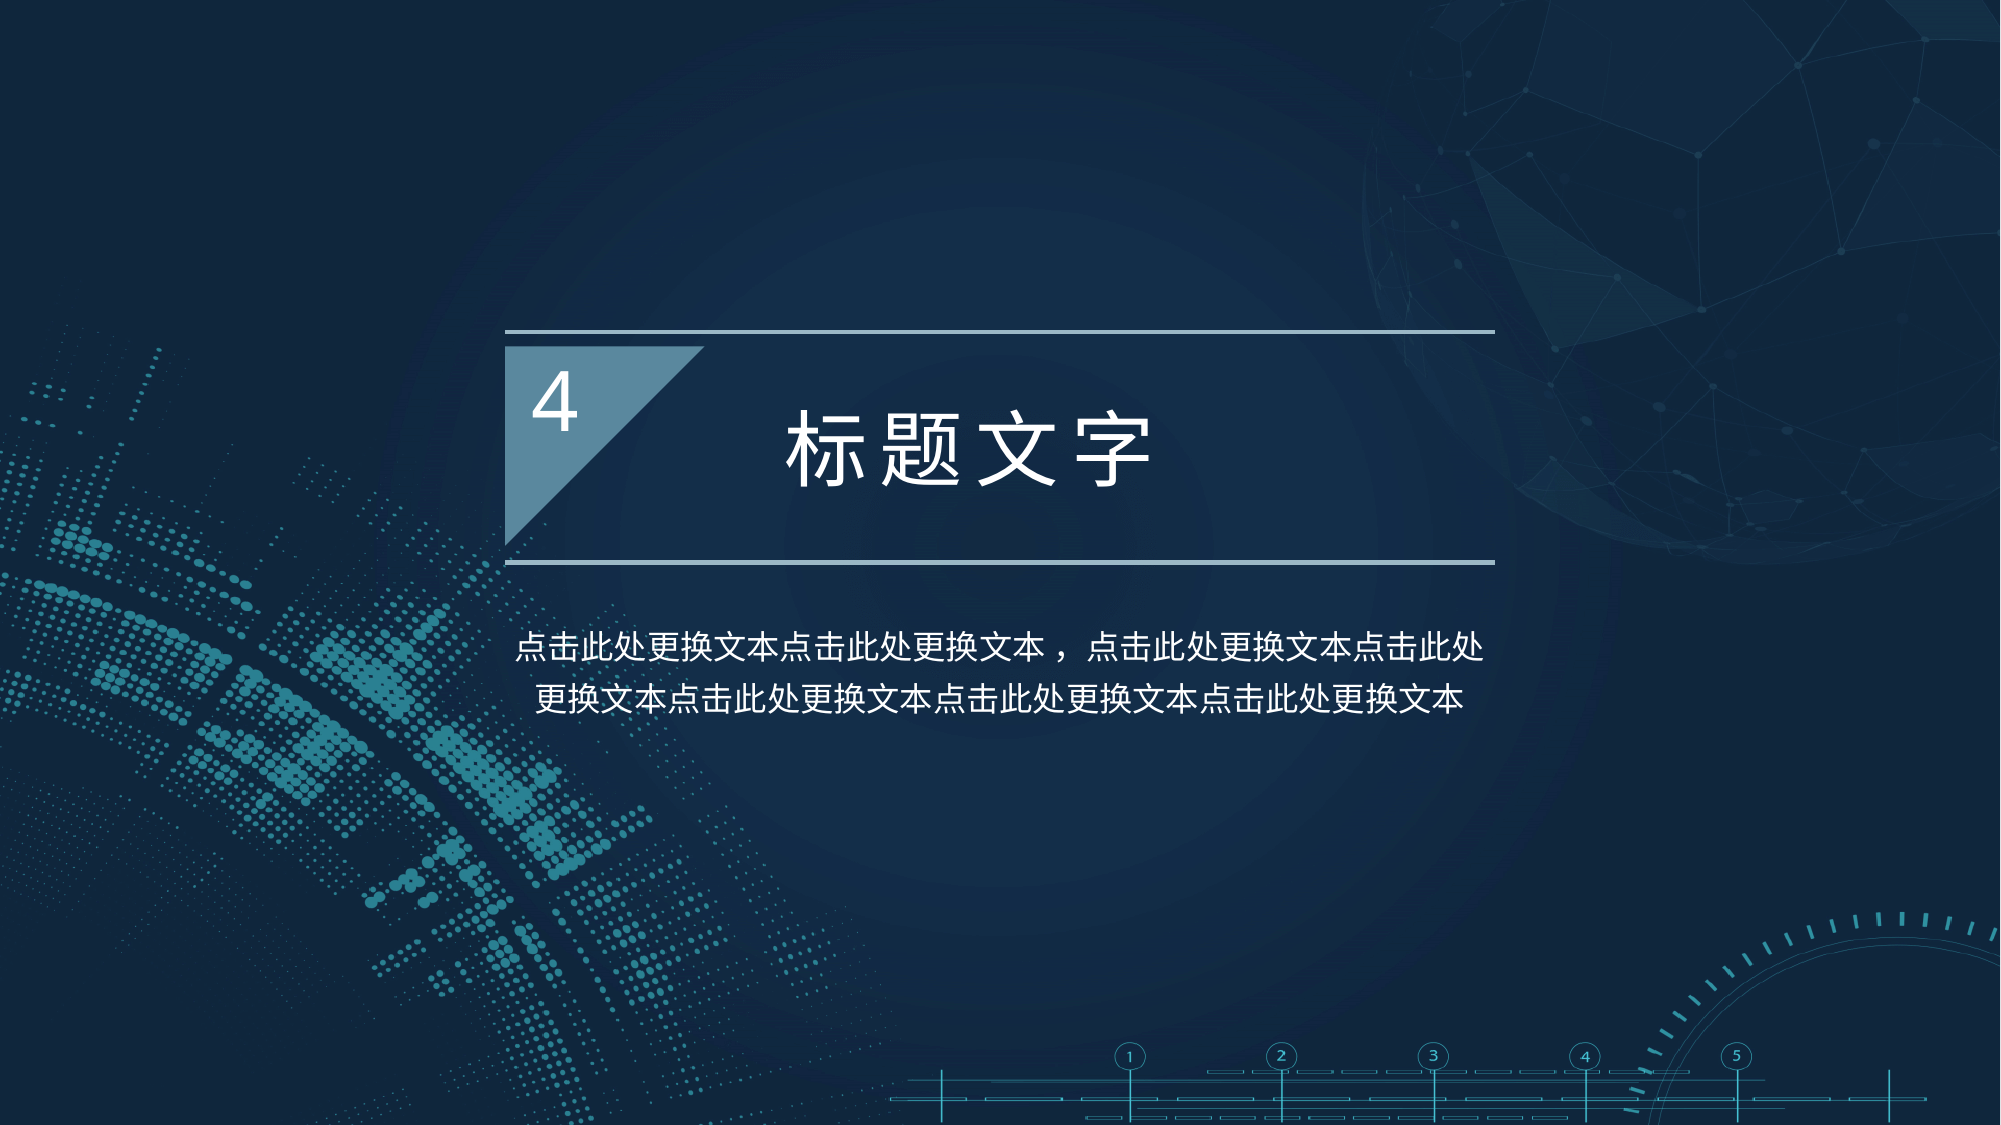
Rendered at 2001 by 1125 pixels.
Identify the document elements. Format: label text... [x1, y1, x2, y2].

text_box 点击此处更换文本点击此处更换文本 ，点击此处更换文本点击此处更换文本点击此处更换文本点击此处更换文本点击此处更换文本 [505, 614, 1495, 900]
picture [0, 0, 2001, 1125]
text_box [505, 331, 1495, 563]
